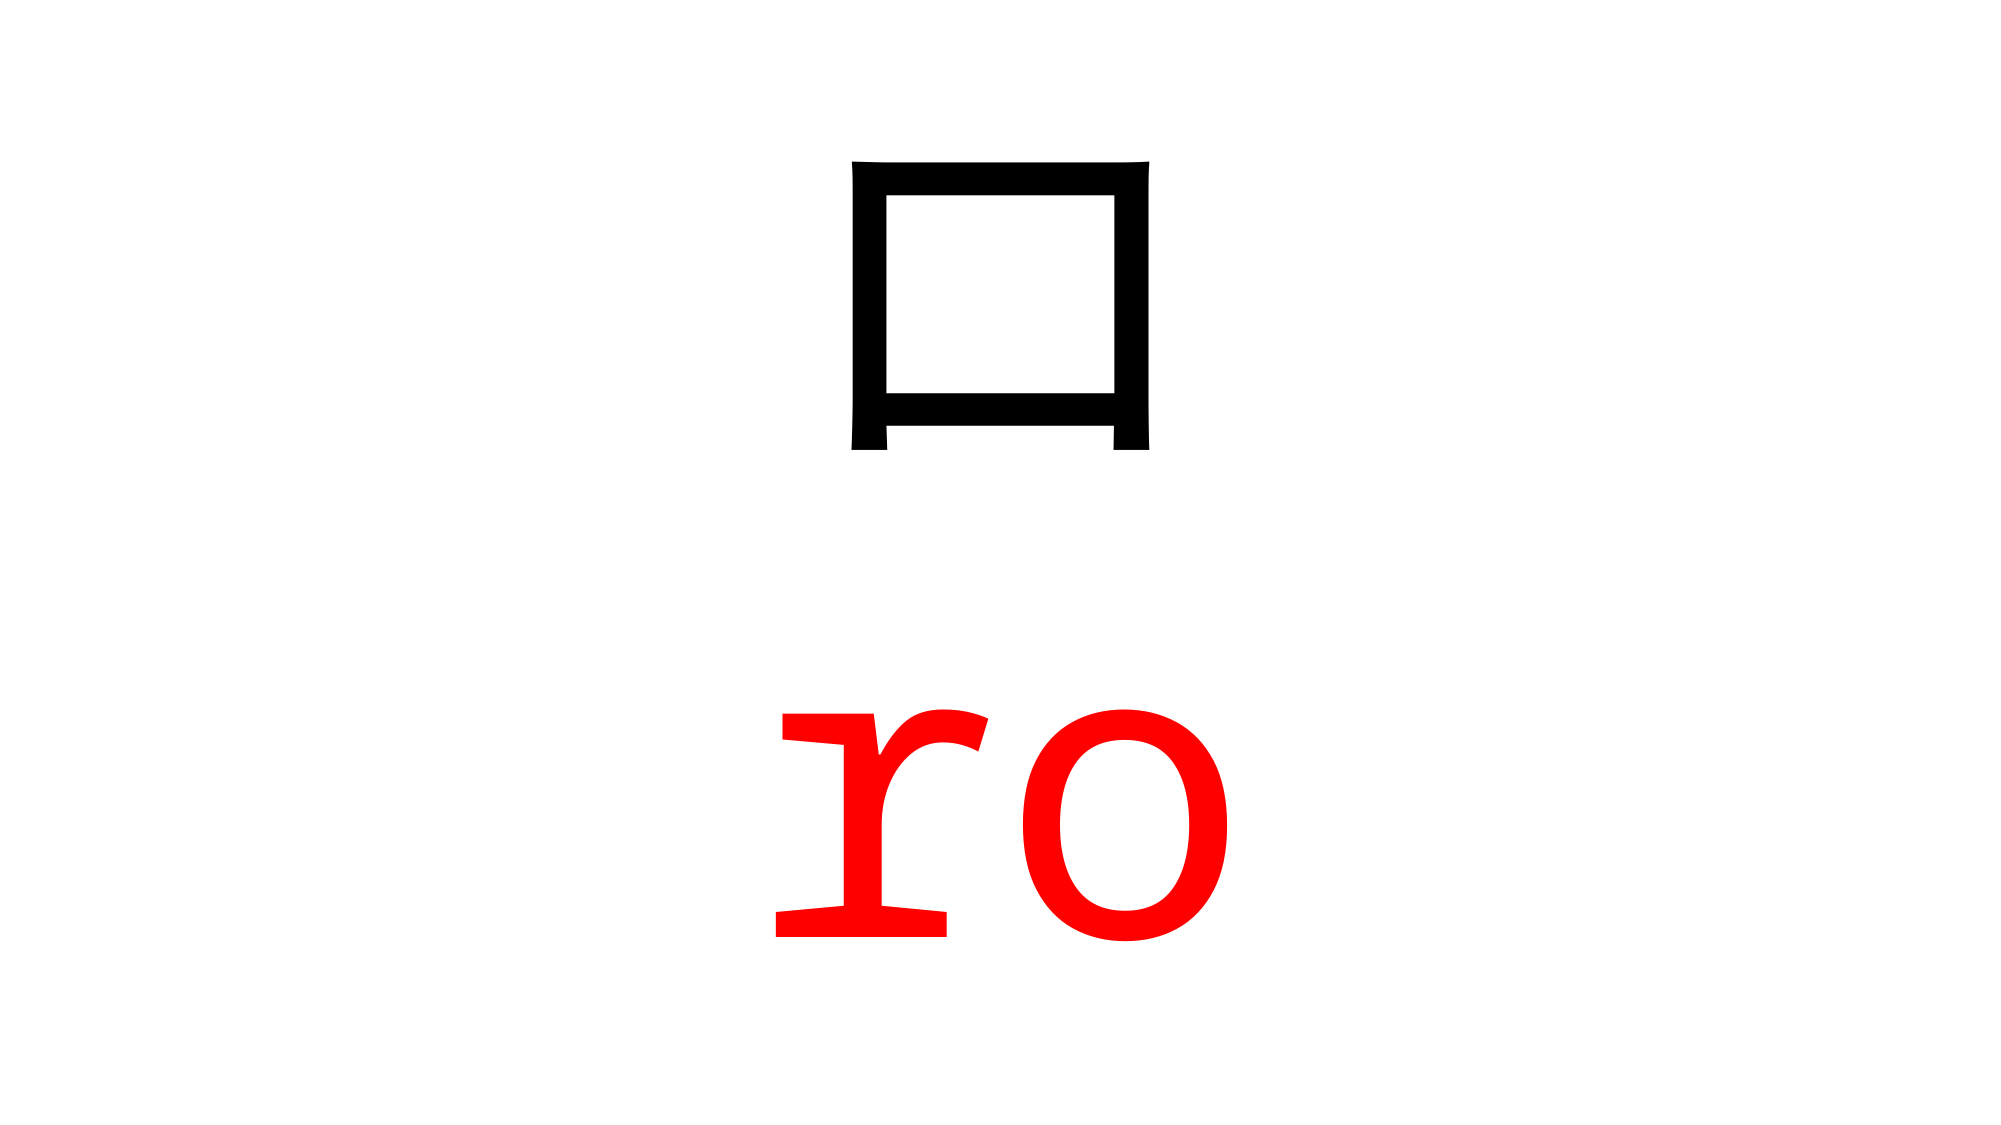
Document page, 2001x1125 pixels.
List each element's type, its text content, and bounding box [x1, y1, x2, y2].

text_box ro [249, 562, 1750, 1036]
title ロ [249, 71, 1750, 545]
